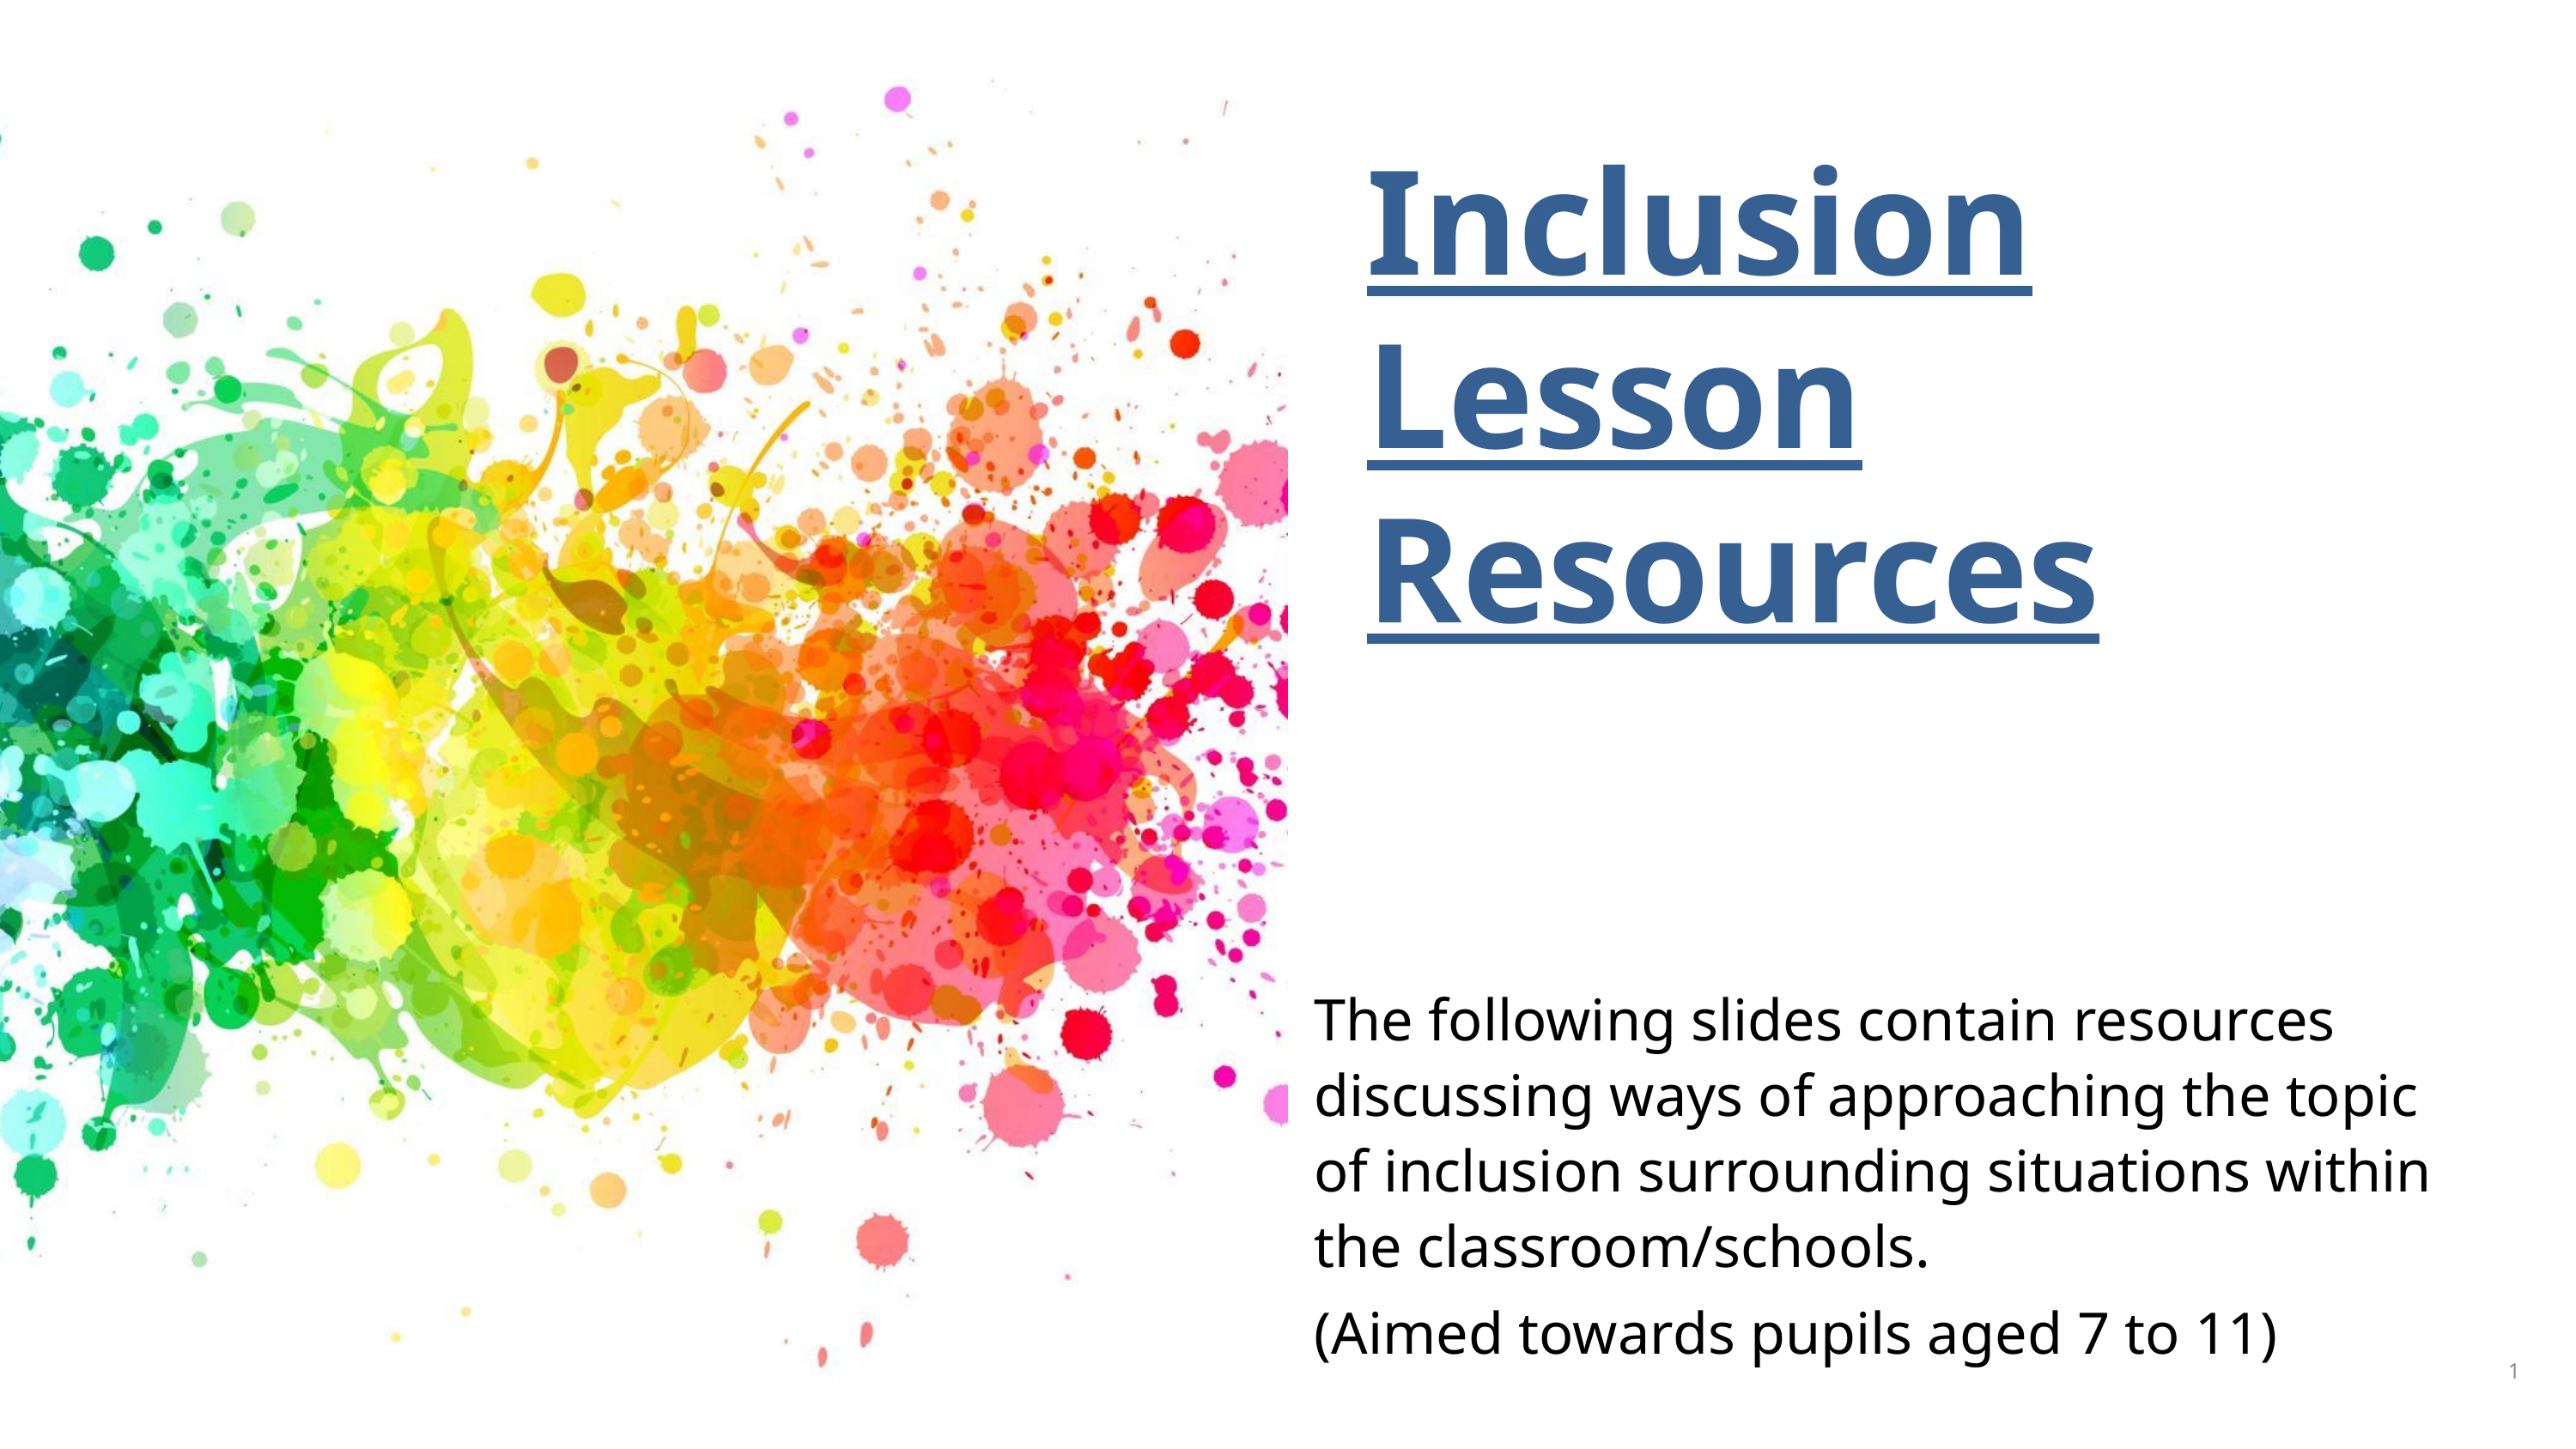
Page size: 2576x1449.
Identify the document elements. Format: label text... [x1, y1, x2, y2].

title Inclusion Lesson Resources [1353, 112, 2555, 824]
picture [0, 0, 1289, 1449]
slide_number 1 [2233, 1346, 2533, 1398]
subtitle The following slides contain resources discussing ways of approaching the topic of inclusion surrounding situations within the classroom/schools. (Aimed towards pupils aged 7 to 11) [1301, 905, 2466, 1373]
